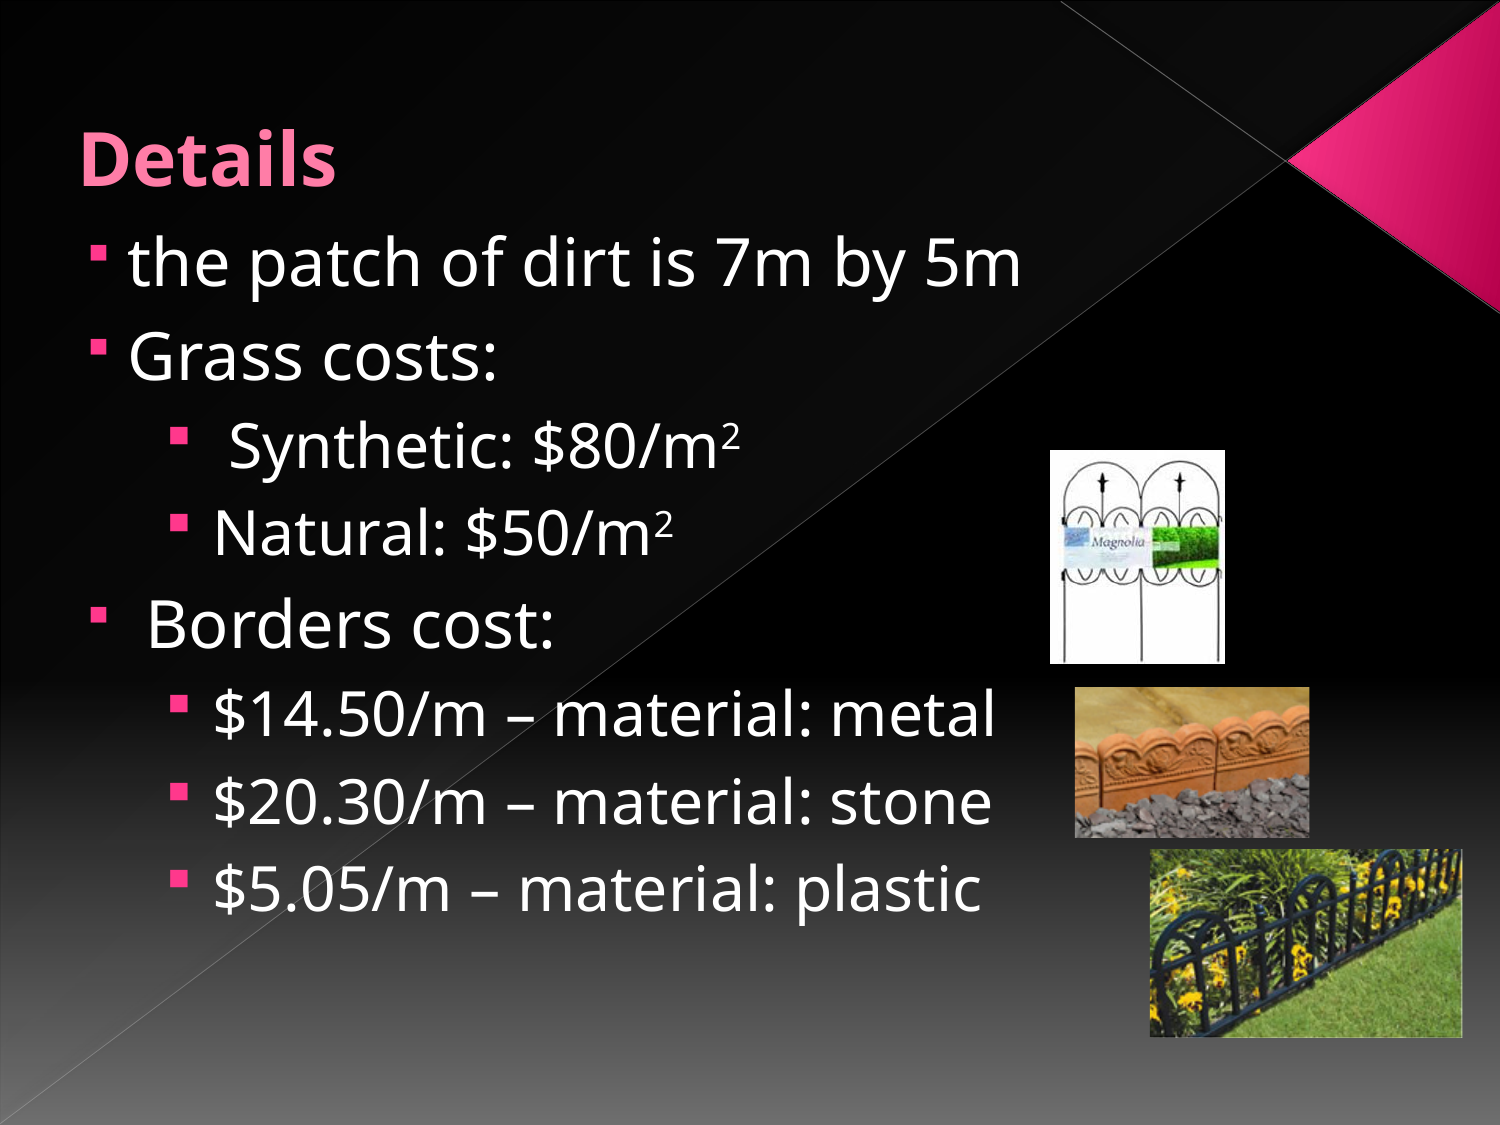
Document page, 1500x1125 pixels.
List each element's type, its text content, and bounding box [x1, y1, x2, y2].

list the patch of dirt is 7m by 5m Grass costs: Synthetic: $80/m2 Natural: $50/m2 Borders cost: $14.50/m – material: metal $20.30/m – material: stone $5.05/m – material: plastic [62, 212, 1438, 1125]
picture [1074, 687, 1310, 838]
picture [1149, 849, 1463, 1038]
title Details [62, 44, 1250, 212]
picture [1049, 449, 1226, 664]
